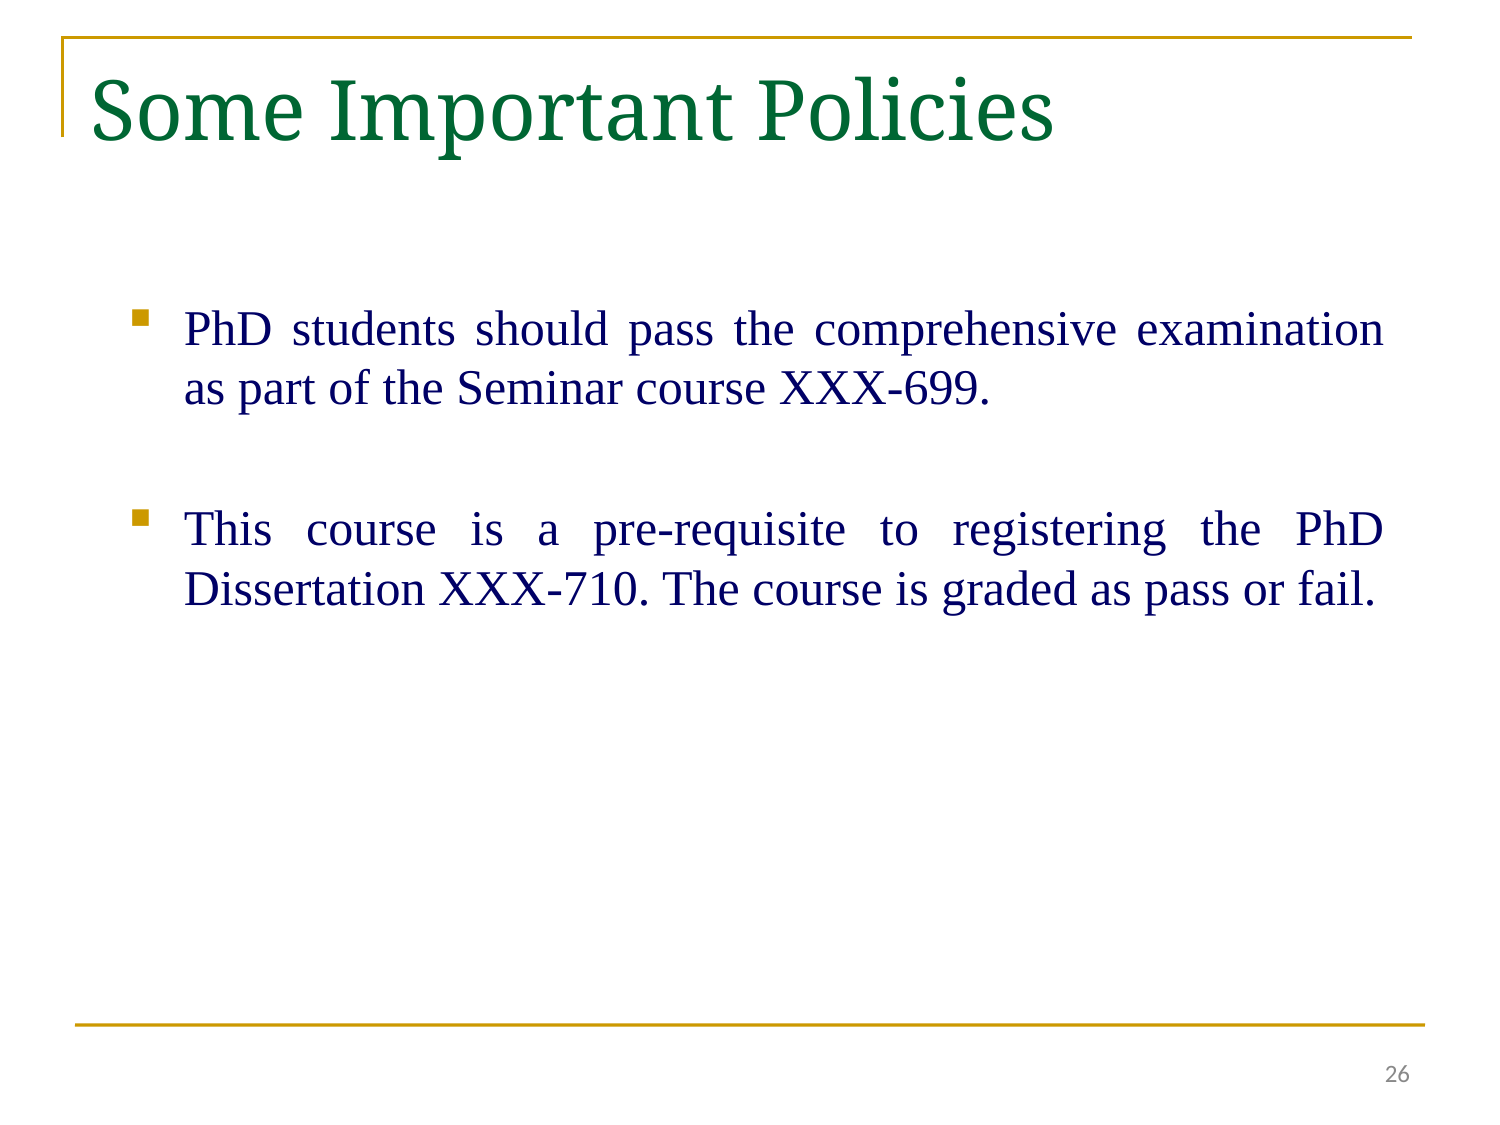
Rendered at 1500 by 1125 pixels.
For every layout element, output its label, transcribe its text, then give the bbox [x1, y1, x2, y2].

text_box PhD students should pass the comprehensive examination as part of the Seminar course XXX-699. This course is a pre-requisite to registering the PhD Dissertation XXX-710. The course is graded as pass or fail. [112, 287, 1400, 1018]
text_box 26 [1074, 1042, 1425, 1103]
text_box Some Important Policies [75, 49, 1463, 188]
